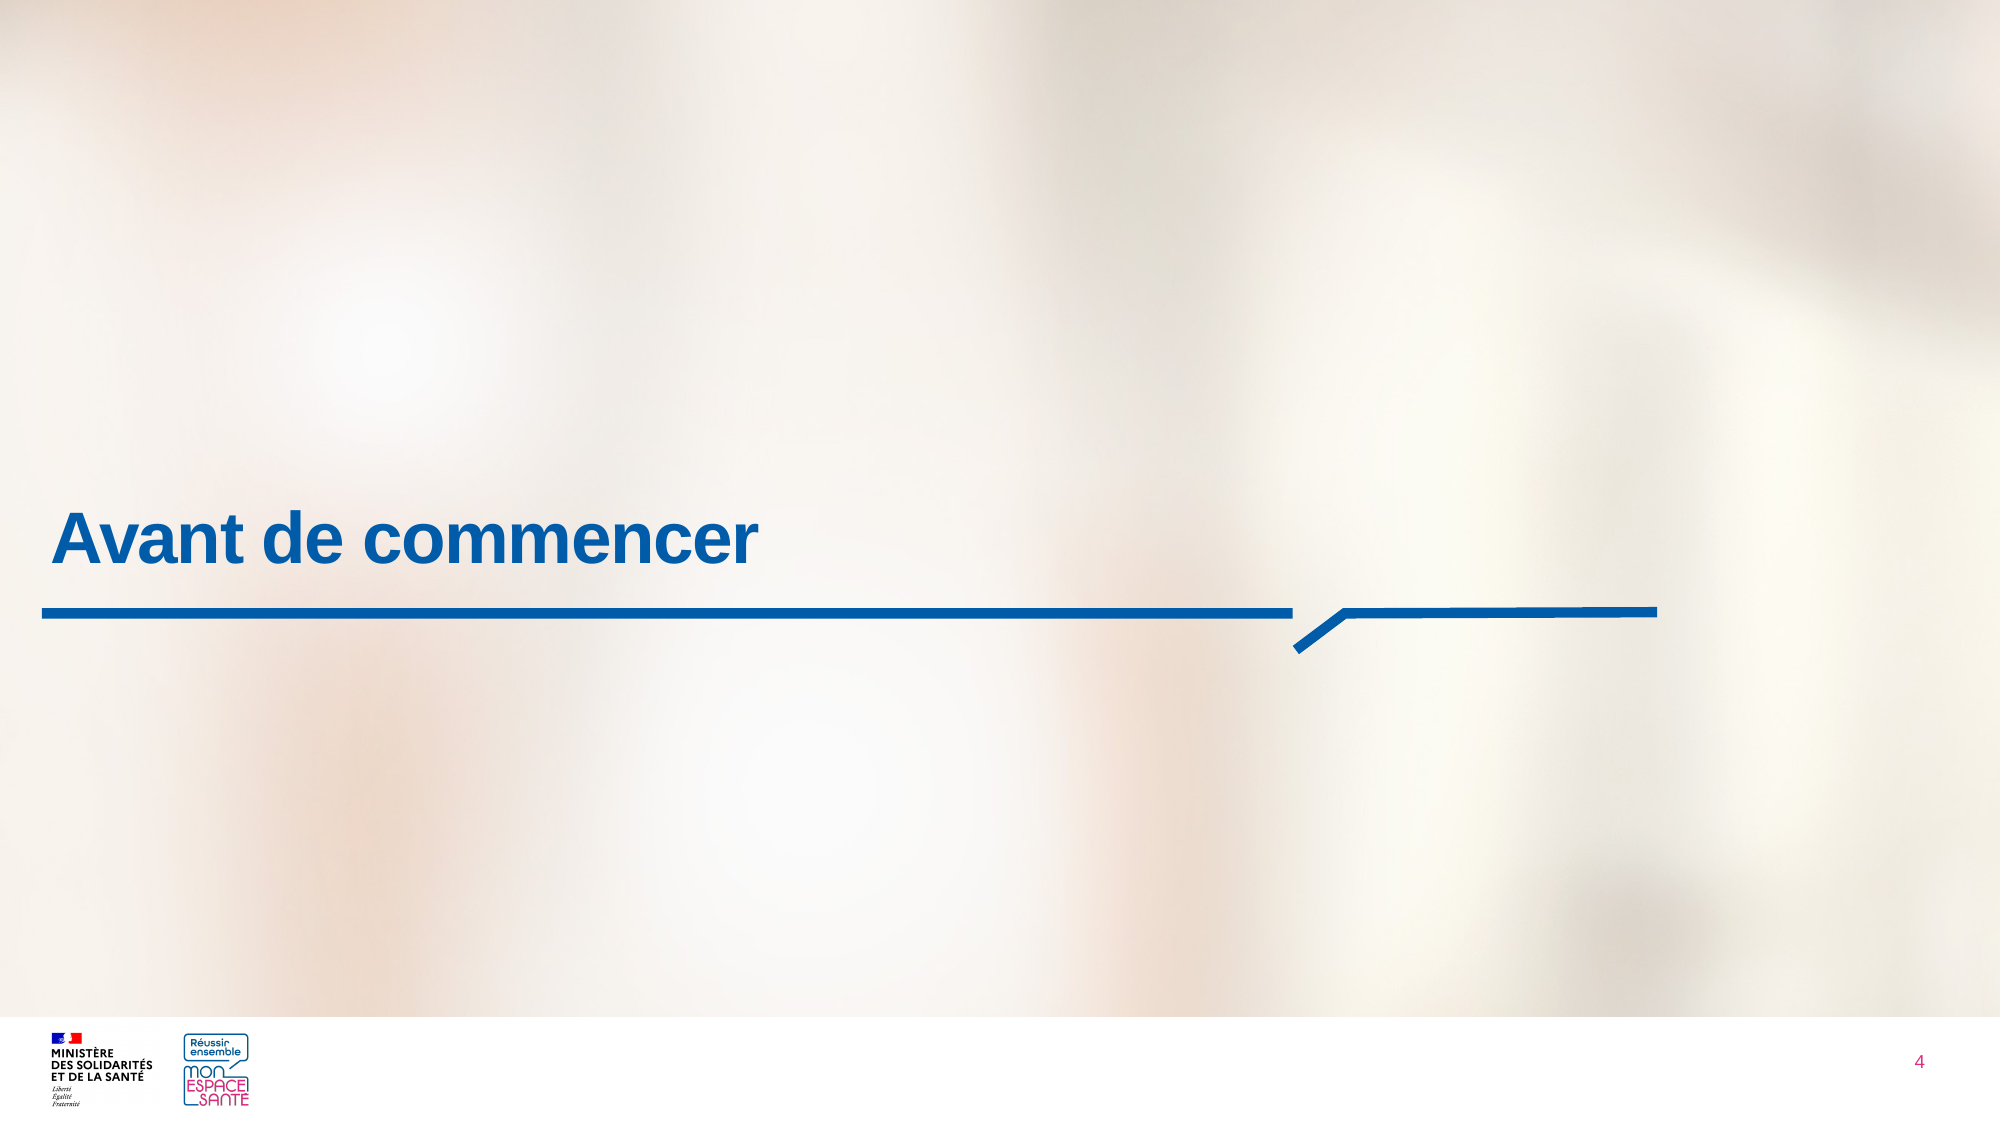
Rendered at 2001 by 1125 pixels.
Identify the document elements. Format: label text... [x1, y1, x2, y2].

picture [41, 1022, 163, 1117]
picture [0, 0, 2000, 1017]
title Avant de commencer [41, 486, 1670, 600]
slide_number 3 [1905, 1040, 1958, 1081]
picture [172, 1022, 260, 1117]
